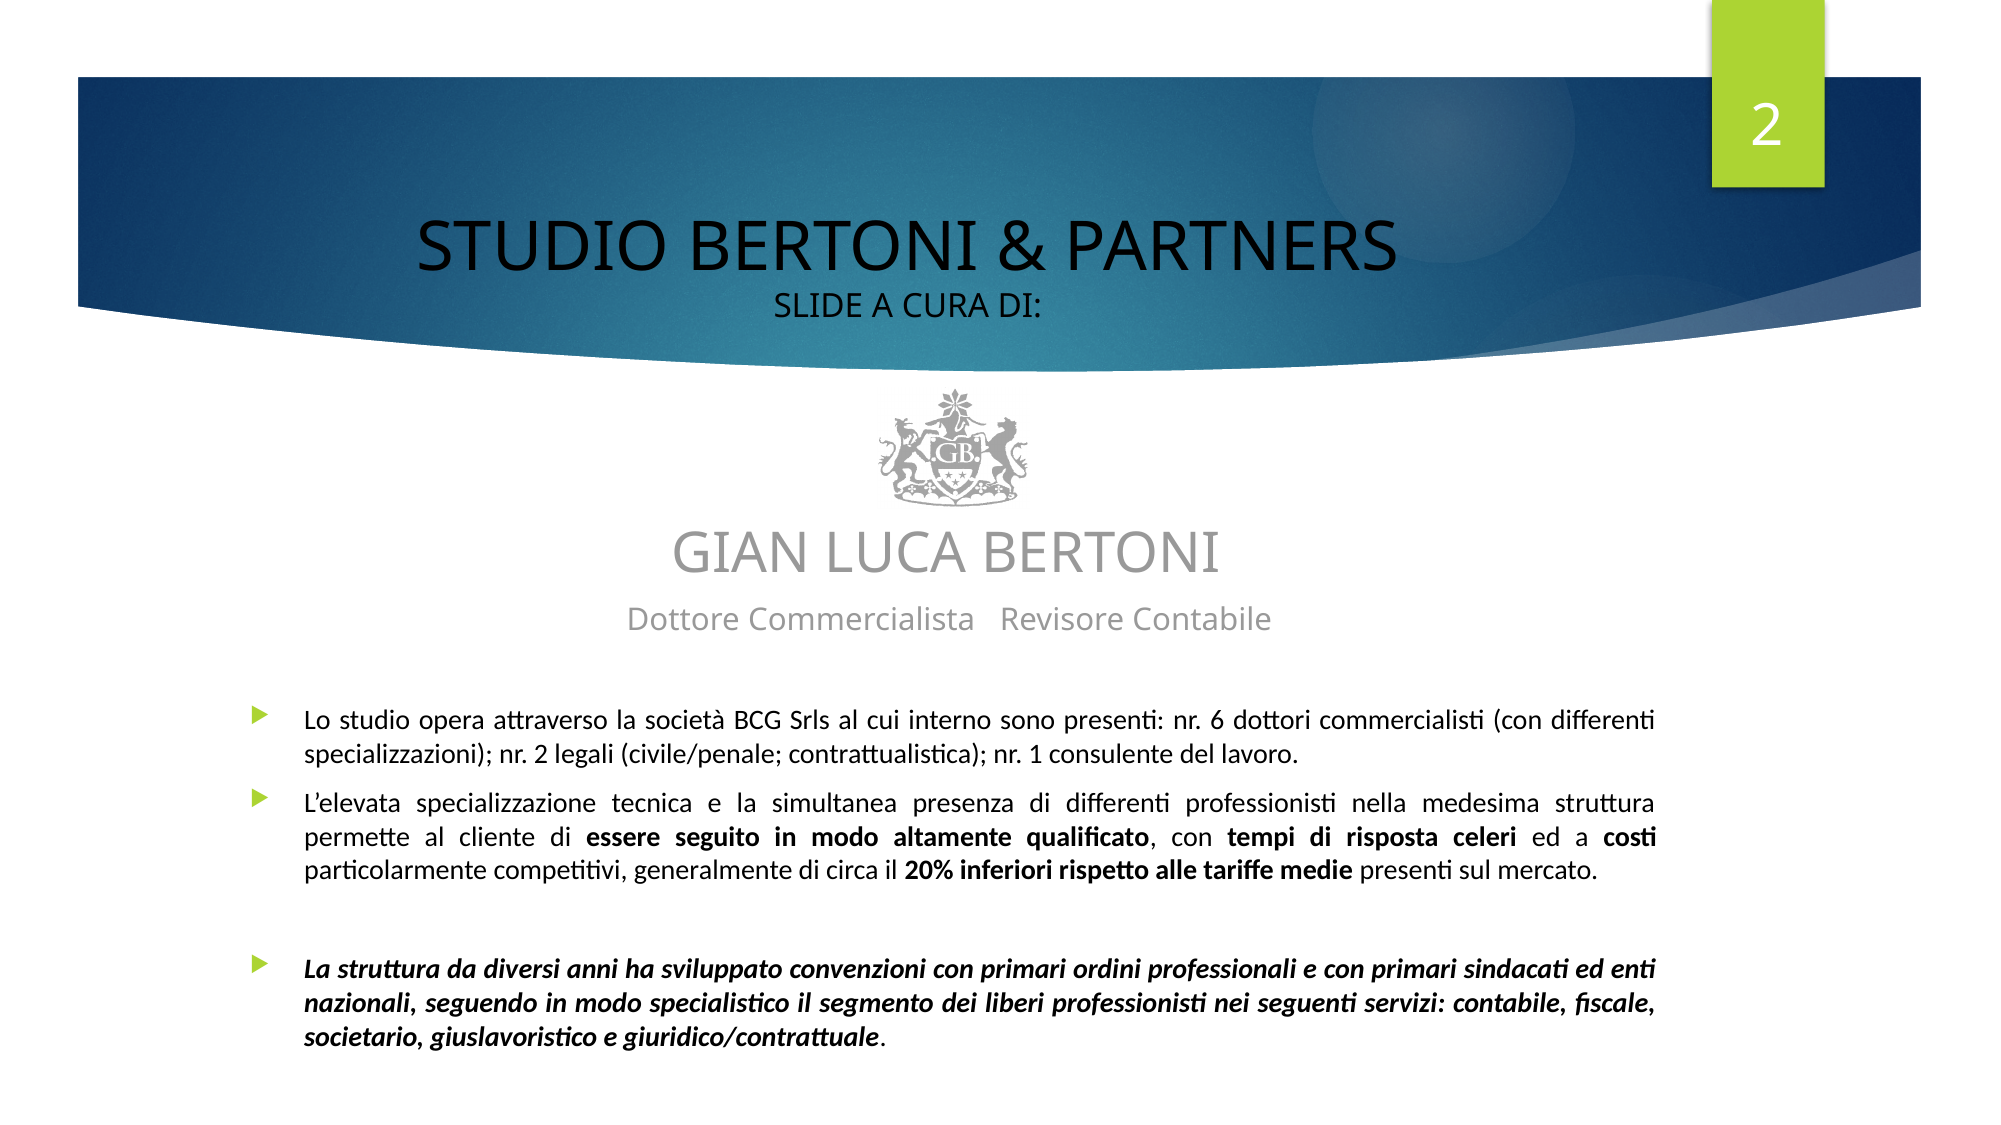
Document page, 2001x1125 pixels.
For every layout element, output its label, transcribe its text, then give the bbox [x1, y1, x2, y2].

title STUDIO BERTONI & PARTNERS SLIDE A CURA DI: [189, 159, 1627, 276]
slide_number 2 [1698, 48, 1836, 175]
list GIAN LUCA BERTONI Dottore Commercialista Revisore Contabile Lo studio opera attraverso la società BCG Srls al cui interno sono presenti: nr. 6 dottori commercialisti (con differenti specializzazioni); nr. 2 legali (civile/penale; contrattualistica); nr. 1 consulente del lavoro. L’elevata specializzazione tecnica e la simultanea presenza di differenti professionisti nella medesima struttura permette al cliente di essere seguito in modo altamente qualificato, con tempi di risposta celeri ed a costi particolarmente competitivi, generalmente di circa il 20% inferiori rispetto alle tariffe medie presenti sul mercato. La struttura da diversi anni ha sviluppato convenzioni con primari ordini professionali e con primari sindacati ed enti nazionali, seguendo in modo specialistico il segmento dei liberi professionisti nei seguenti servizi: contabile, fiscale, societario, giuslavoristico e giuridico/contrattuale. [234, 508, 1672, 1069]
picture [877, 387, 1030, 509]
